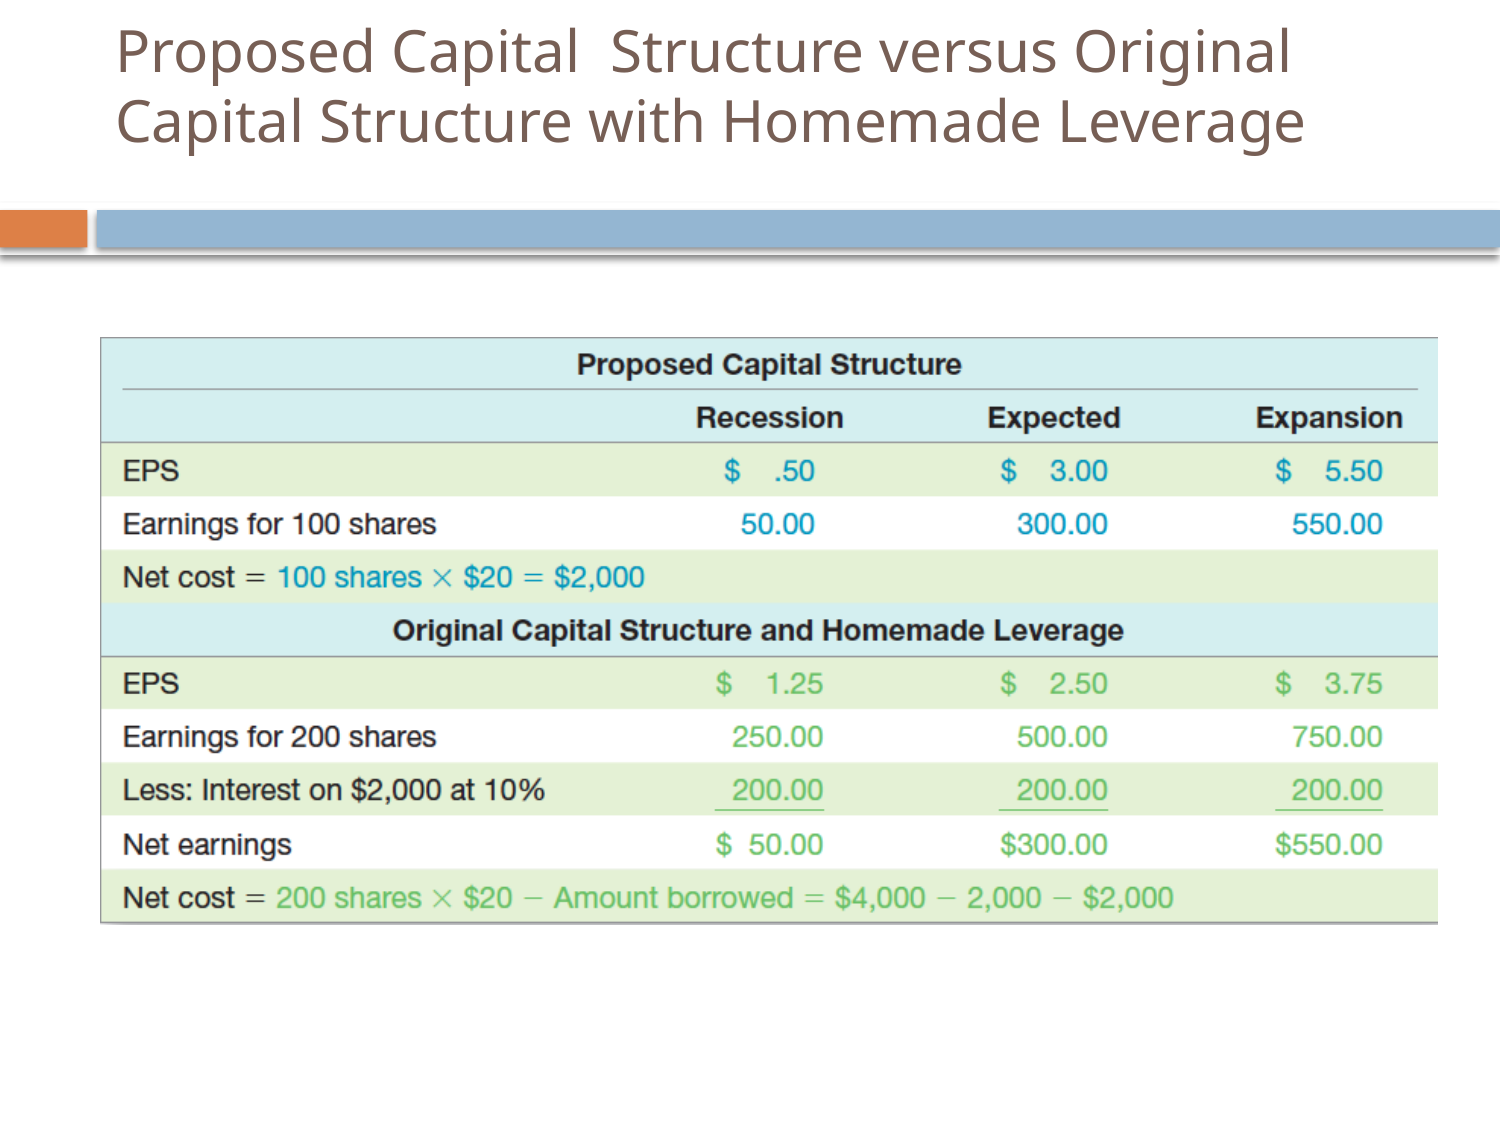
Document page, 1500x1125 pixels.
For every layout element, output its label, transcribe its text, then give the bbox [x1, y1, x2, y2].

title Proposed Capital Structure versus Original Capital Structure with Homemade Leverage [100, 37, 1438, 200]
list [100, 262, 1439, 1001]
